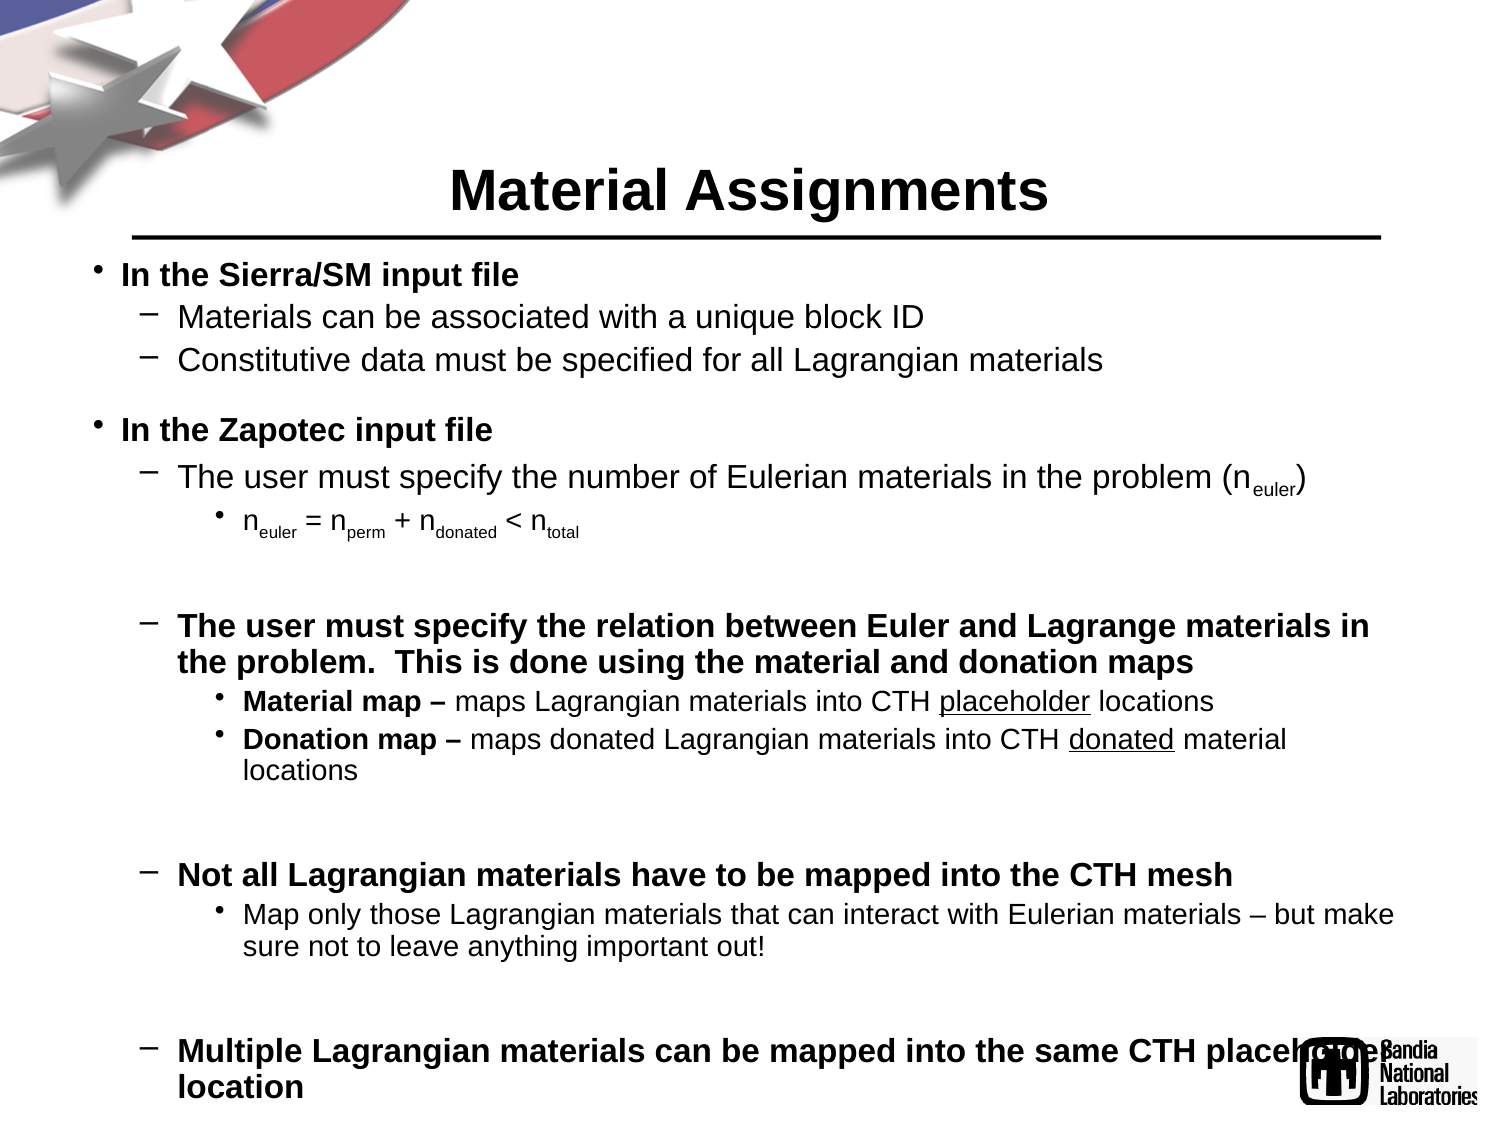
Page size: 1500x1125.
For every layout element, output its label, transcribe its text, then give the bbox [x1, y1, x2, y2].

title Material Assignments [112, 87, 1388, 249]
list In the Sierra/SM input file Materials can be associated with a unique block ID Constitutive data must be specified for all Lagrangian materials In the Zapotec input file The user must specify the number of Eulerian materials in the problem (neuler) neuler = nperm + ndonated < ntotal The user must specify the relation between Euler and Lagrange materials in the problem. This is done using the material and donation maps Material map – maps Lagrangian materials into CTH placeholder locations Donation map – maps donated Lagrangian materials into CTH donated material locations Not all Lagrangian materials have to be mapped into the CTH mesh Map only those Lagrangian materials that can interact with Eulerian materials – but make sure not to leave anything important out! Multiple Lagrangian materials can be mapped into the same CTH placeholder location [50, 249, 1425, 925]
